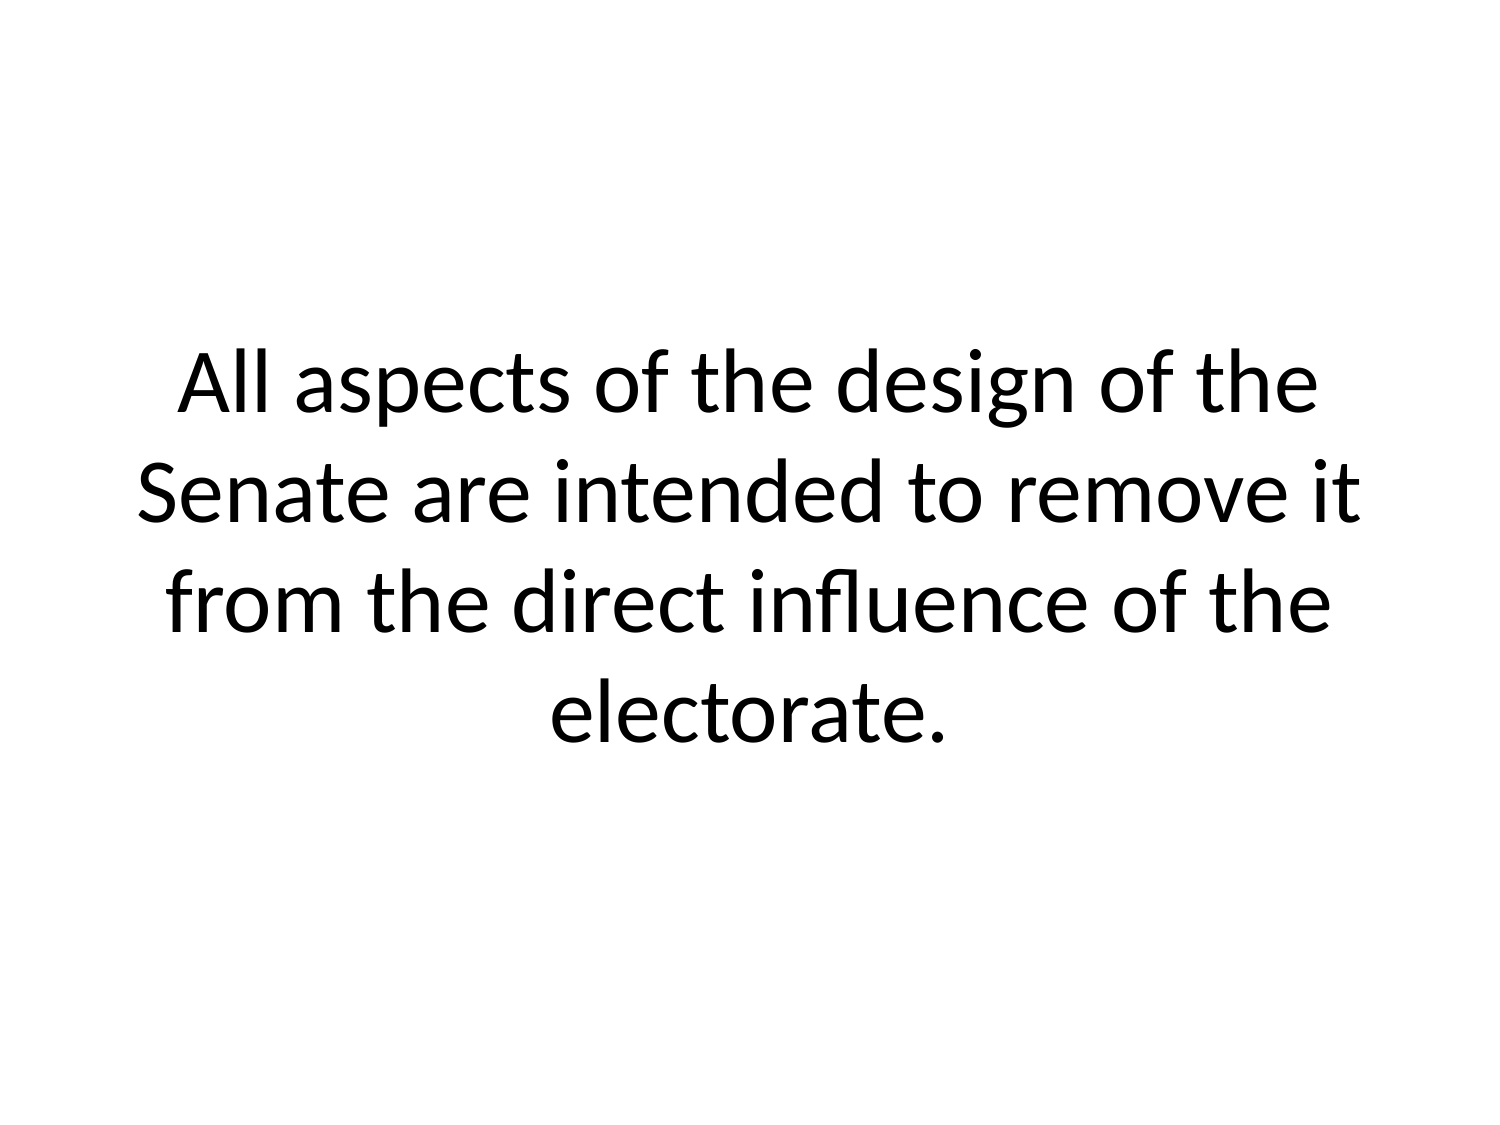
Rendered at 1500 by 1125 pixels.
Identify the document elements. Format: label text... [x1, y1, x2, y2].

title All aspects of the design of the Senate are intended to remove it from the direct influence of the electorate. [74, 44, 1426, 1038]
